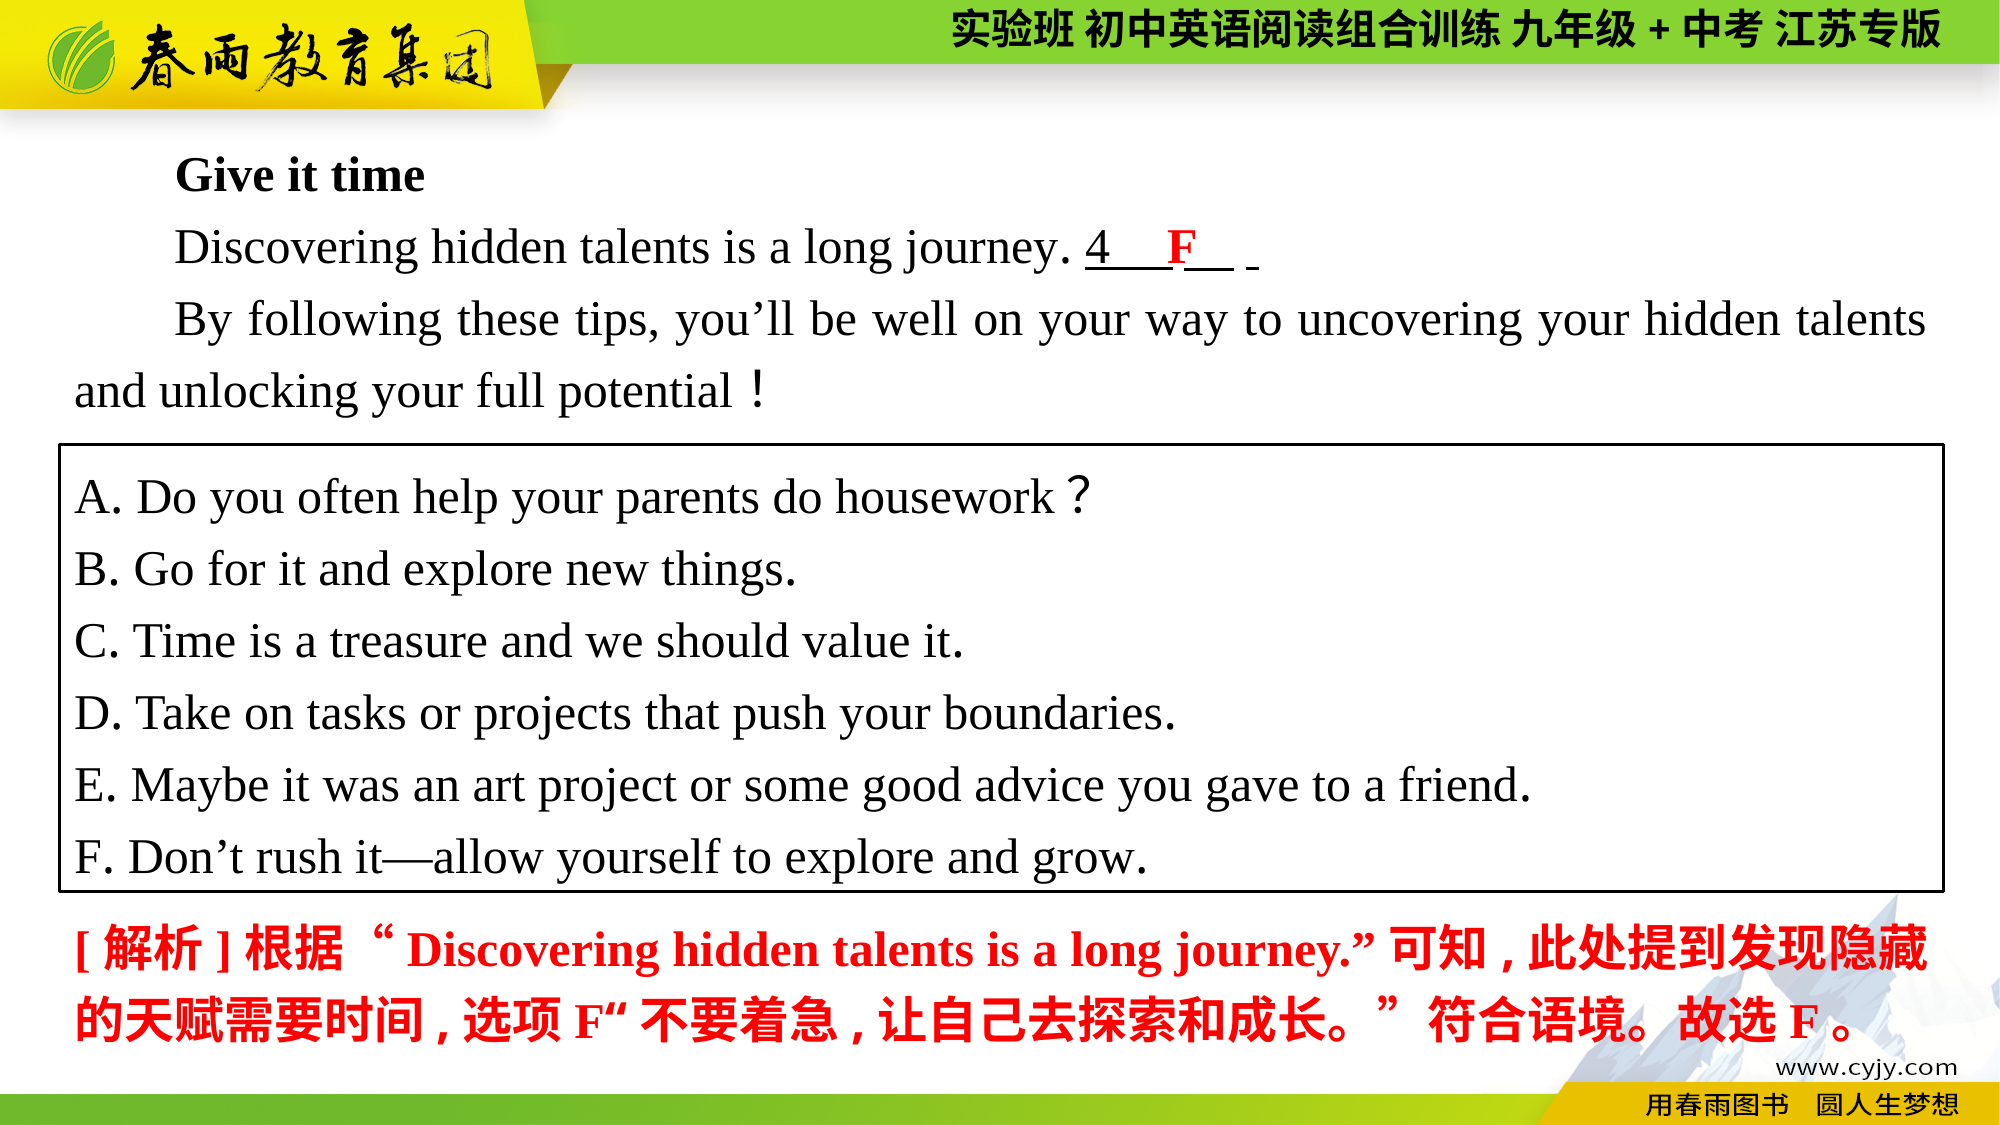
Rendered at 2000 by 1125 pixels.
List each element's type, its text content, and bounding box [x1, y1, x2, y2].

picture [0, 0, 2000, 1125]
text_box [解析]根据“Discovering hidden talents is a long journey.”可知,此处提到发现隐藏的天赋需要时间,选项F“不要着急,让自己去探索和成长。”符合语境。故选F。 [59, 896, 1944, 1056]
list Give it time Discovering hidden talents is a long journey. 4 . By following these tips, you’ll be well on your way to uncovering your hidden talents and unlocking your full potential！ [59, 122, 1944, 422]
text_box F [1152, 194, 1213, 282]
text_box A. Do you often help your parents do housework？ B. Go for it and explore new things. C. Time is a treasure and we should value it. D. Take on tasks or projects that push your boundaries. E. Maybe it was an art project or some good advice you gave to a friend. F. Don’t rush it—allow yourself to explore and grow. [59, 444, 1944, 892]
